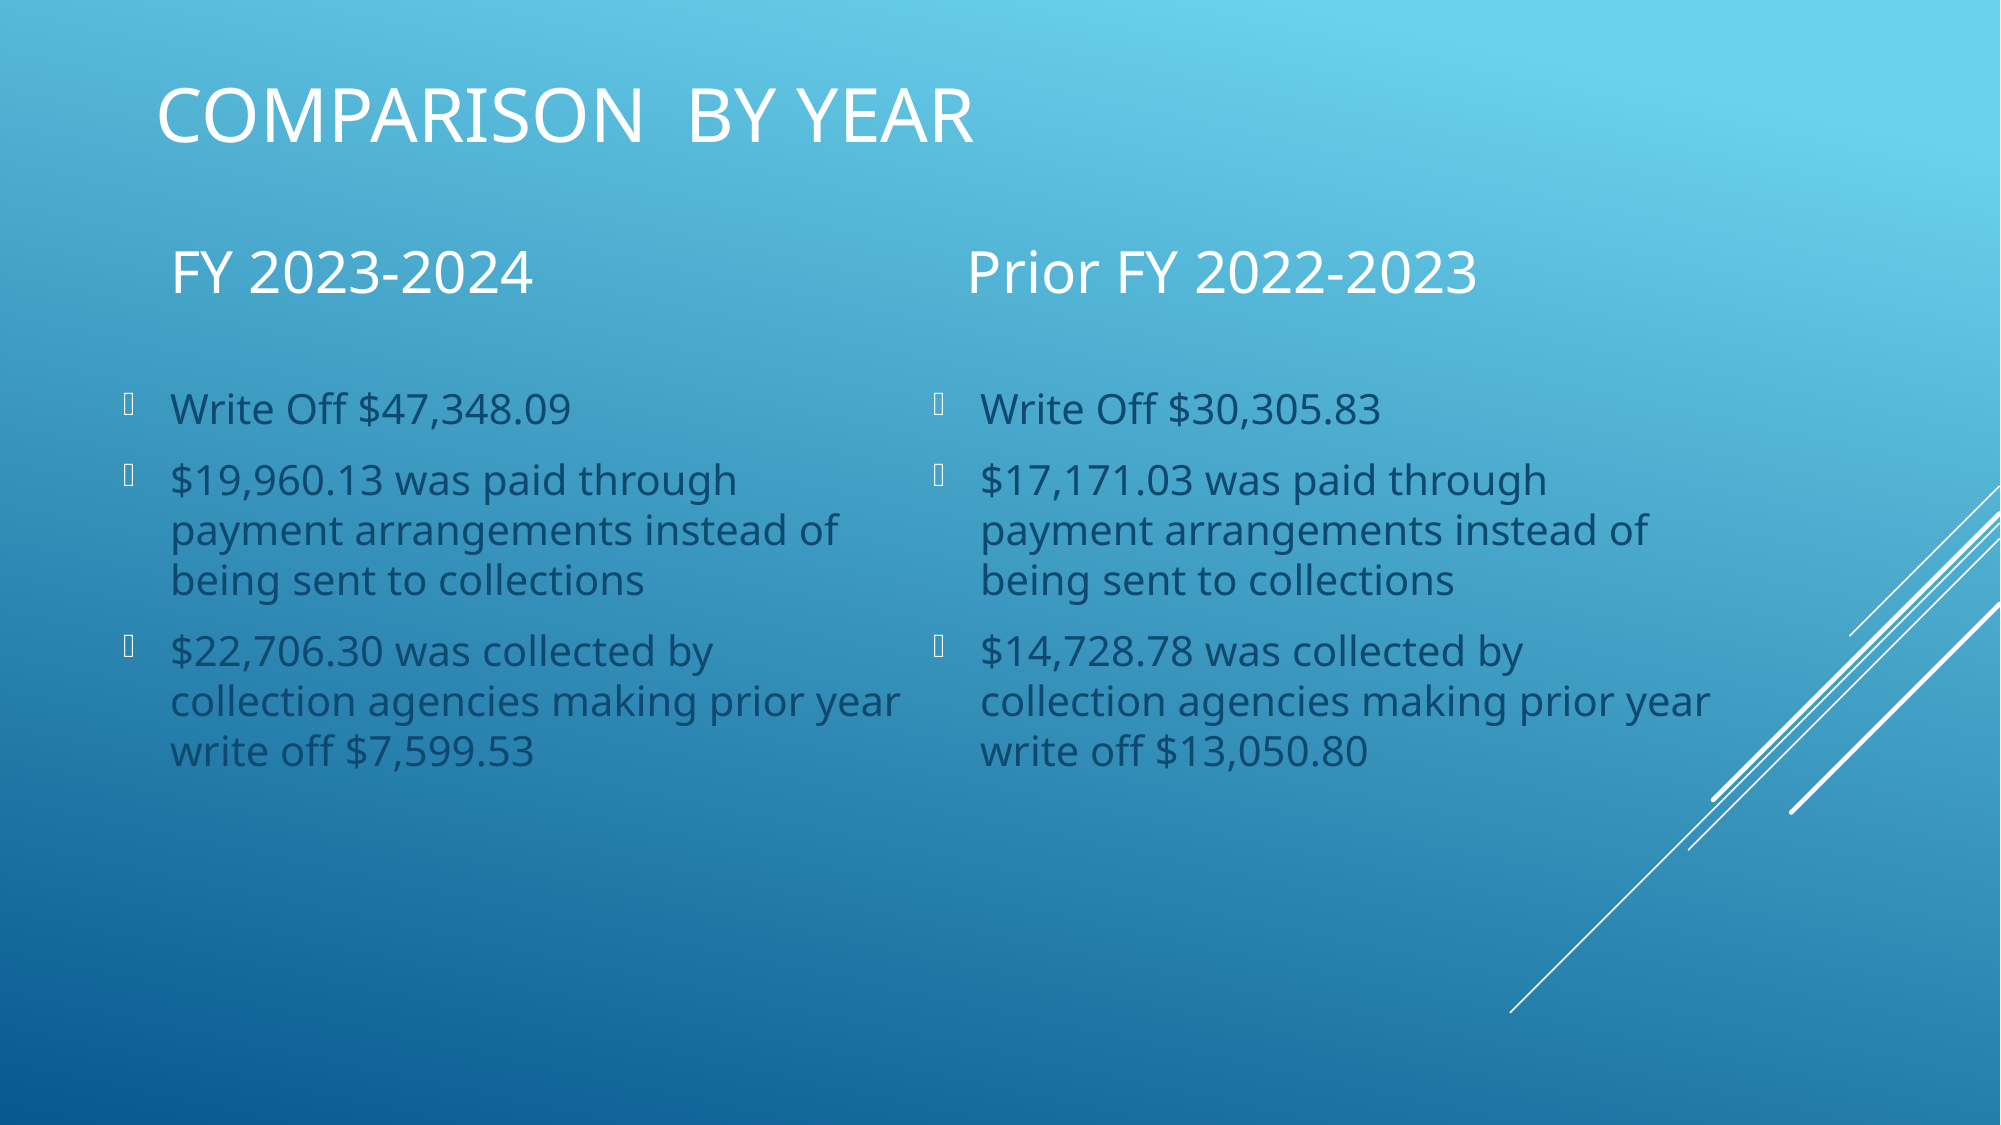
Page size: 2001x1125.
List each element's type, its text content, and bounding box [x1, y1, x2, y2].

list Write Off $47,348.09 $19,960.13 was paid through payment arrangements instead of being sent to collections $22,706.30 was collected by collection agencies making prior year write off $7,599.53 [108, 375, 918, 873]
list Prior FY 2022-2023 [951, 218, 1718, 313]
list Write Off $30,305.83 $17,171.03 was paid through payment arrangements instead of being sent to collections $14,728.78 was collected by collection agencies making prior year write off $13,050.80 [918, 375, 1727, 873]
title Comparison by Year [140, 0, 1541, 237]
list FY 2023-2024 [155, 218, 919, 313]
